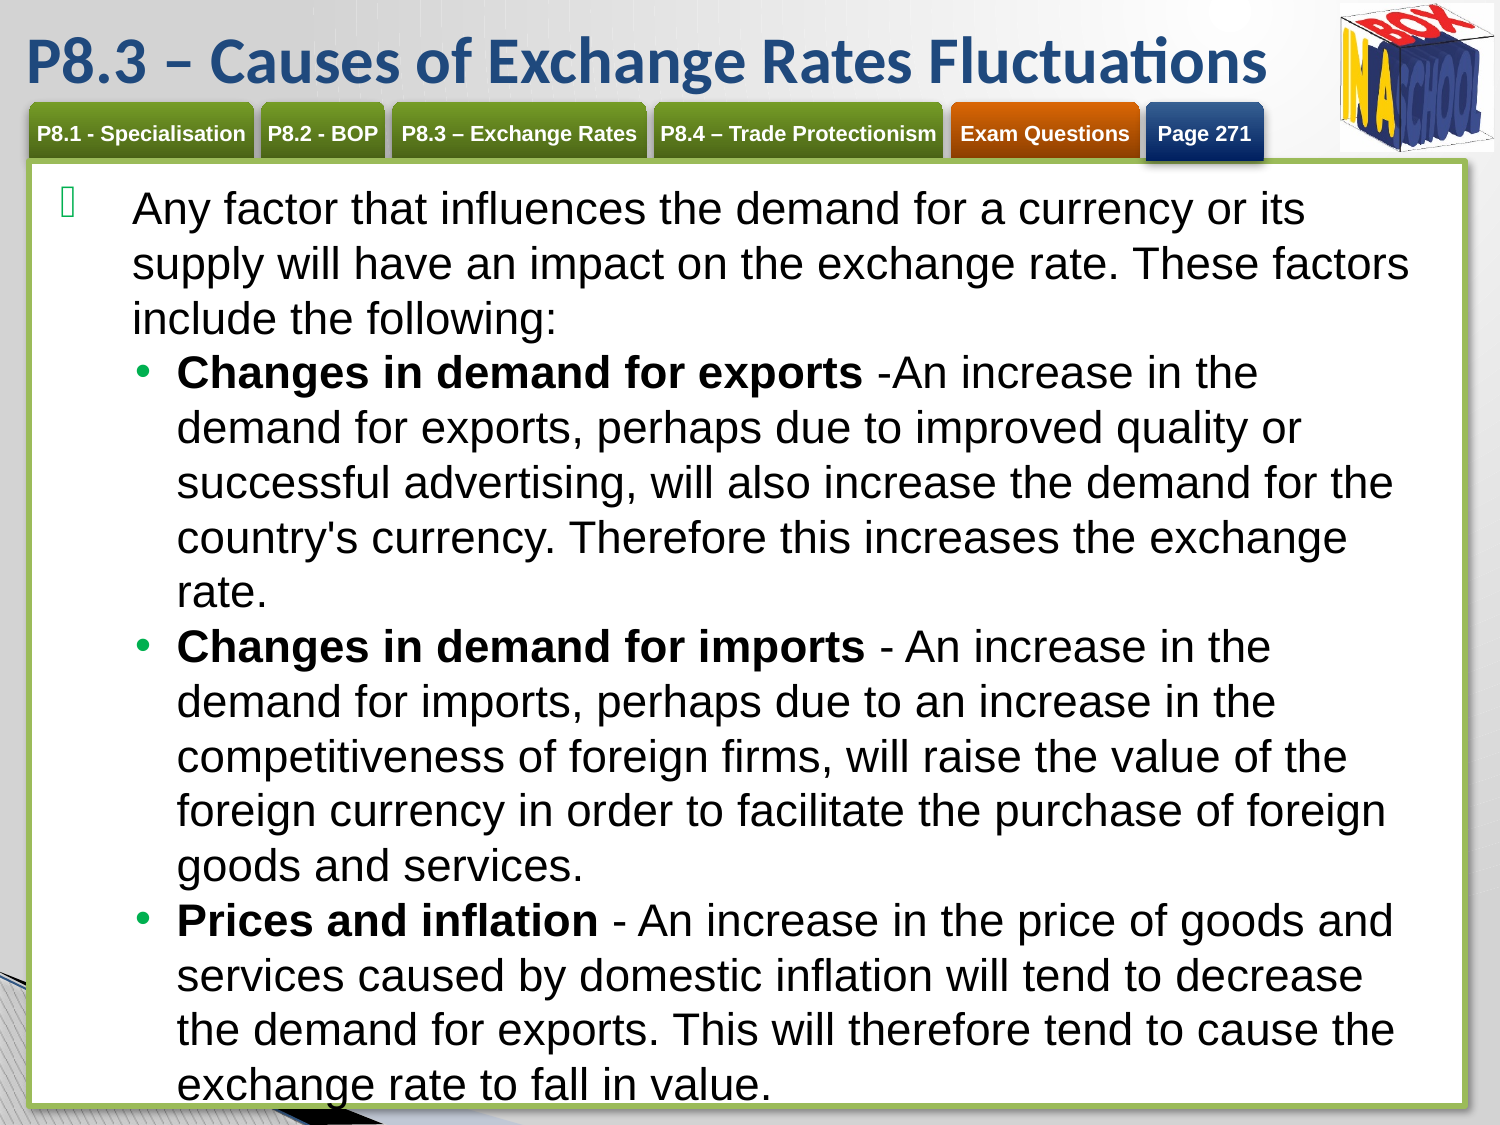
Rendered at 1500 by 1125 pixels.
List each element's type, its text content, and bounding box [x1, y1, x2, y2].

picture [289, 1118, 303, 1125]
text_box Any factor that influences the demand for a currency or its supply will have an impact on the exchange rate. These factors include the following: Changes in demand for exports -An increase in the demand for exports, perhaps due to improved quality or successful advertising, will also increase the demand for the country's currency. Therefore this increases the exchange rate. Changes in demand for imports - An increase in the demand for imports, perhaps due to an increase in the competitiveness of foreign firms, will raise the value of the foreign currency in order to facilitate the purchase of foreign goods and services. Prices and inflation - An increase in the price of goods and services caused by domestic inflation will tend to decrease the demand for exports. This will therefore tend to cause the exchange rate to fall in value. [45, 171, 1447, 1118]
text_box Page 271 [1145, 102, 1264, 161]
picture [1340, 3, 1495, 152]
title P8.3 – Causes of Exchange Rates Fluctuations [11, 11, 1465, 102]
